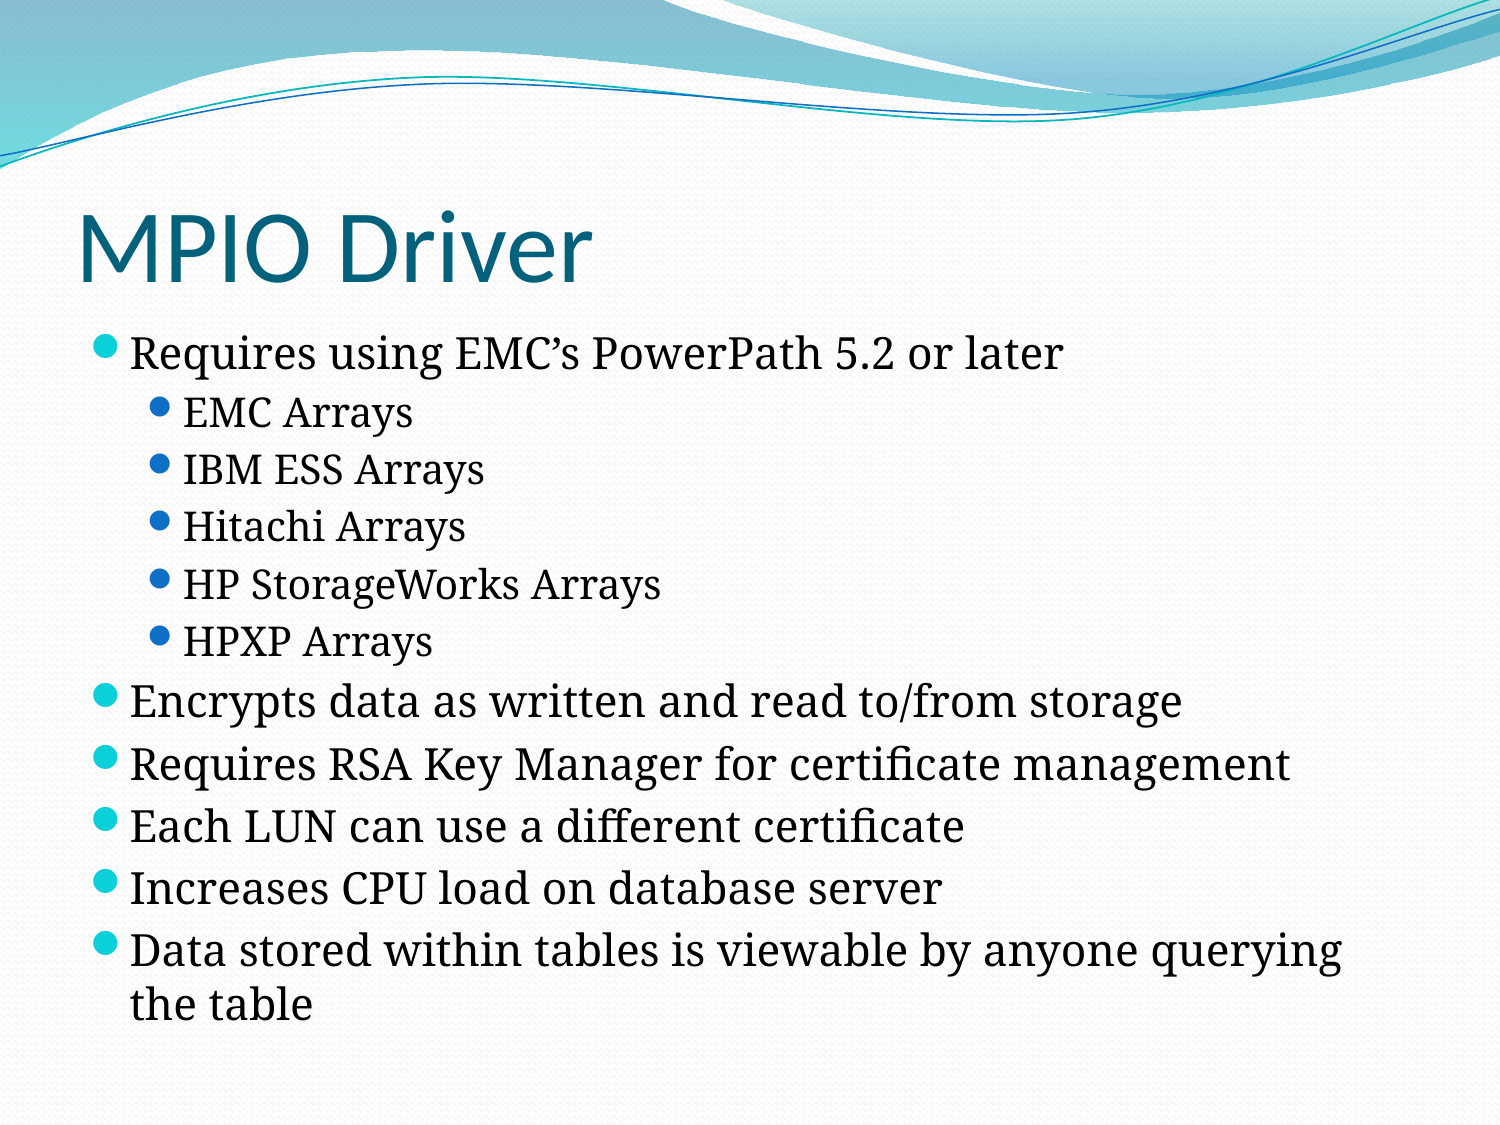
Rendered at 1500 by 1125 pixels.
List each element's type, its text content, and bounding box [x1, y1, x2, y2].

title MPIO Driver [75, 115, 1425, 303]
list Requires using EMC’s PowerPath 5.2 or later EMC Arrays IBM ESS Arrays Hitachi Arrays HP StorageWorks Arrays HPXP Arrays Encrypts data as written and read to/from storage Requires RSA Key Manager for certificate management Each LUN can use a different certificate Increases CPU load on database server Data stored within tables is viewable by anyone querying the table [75, 317, 1425, 1038]
